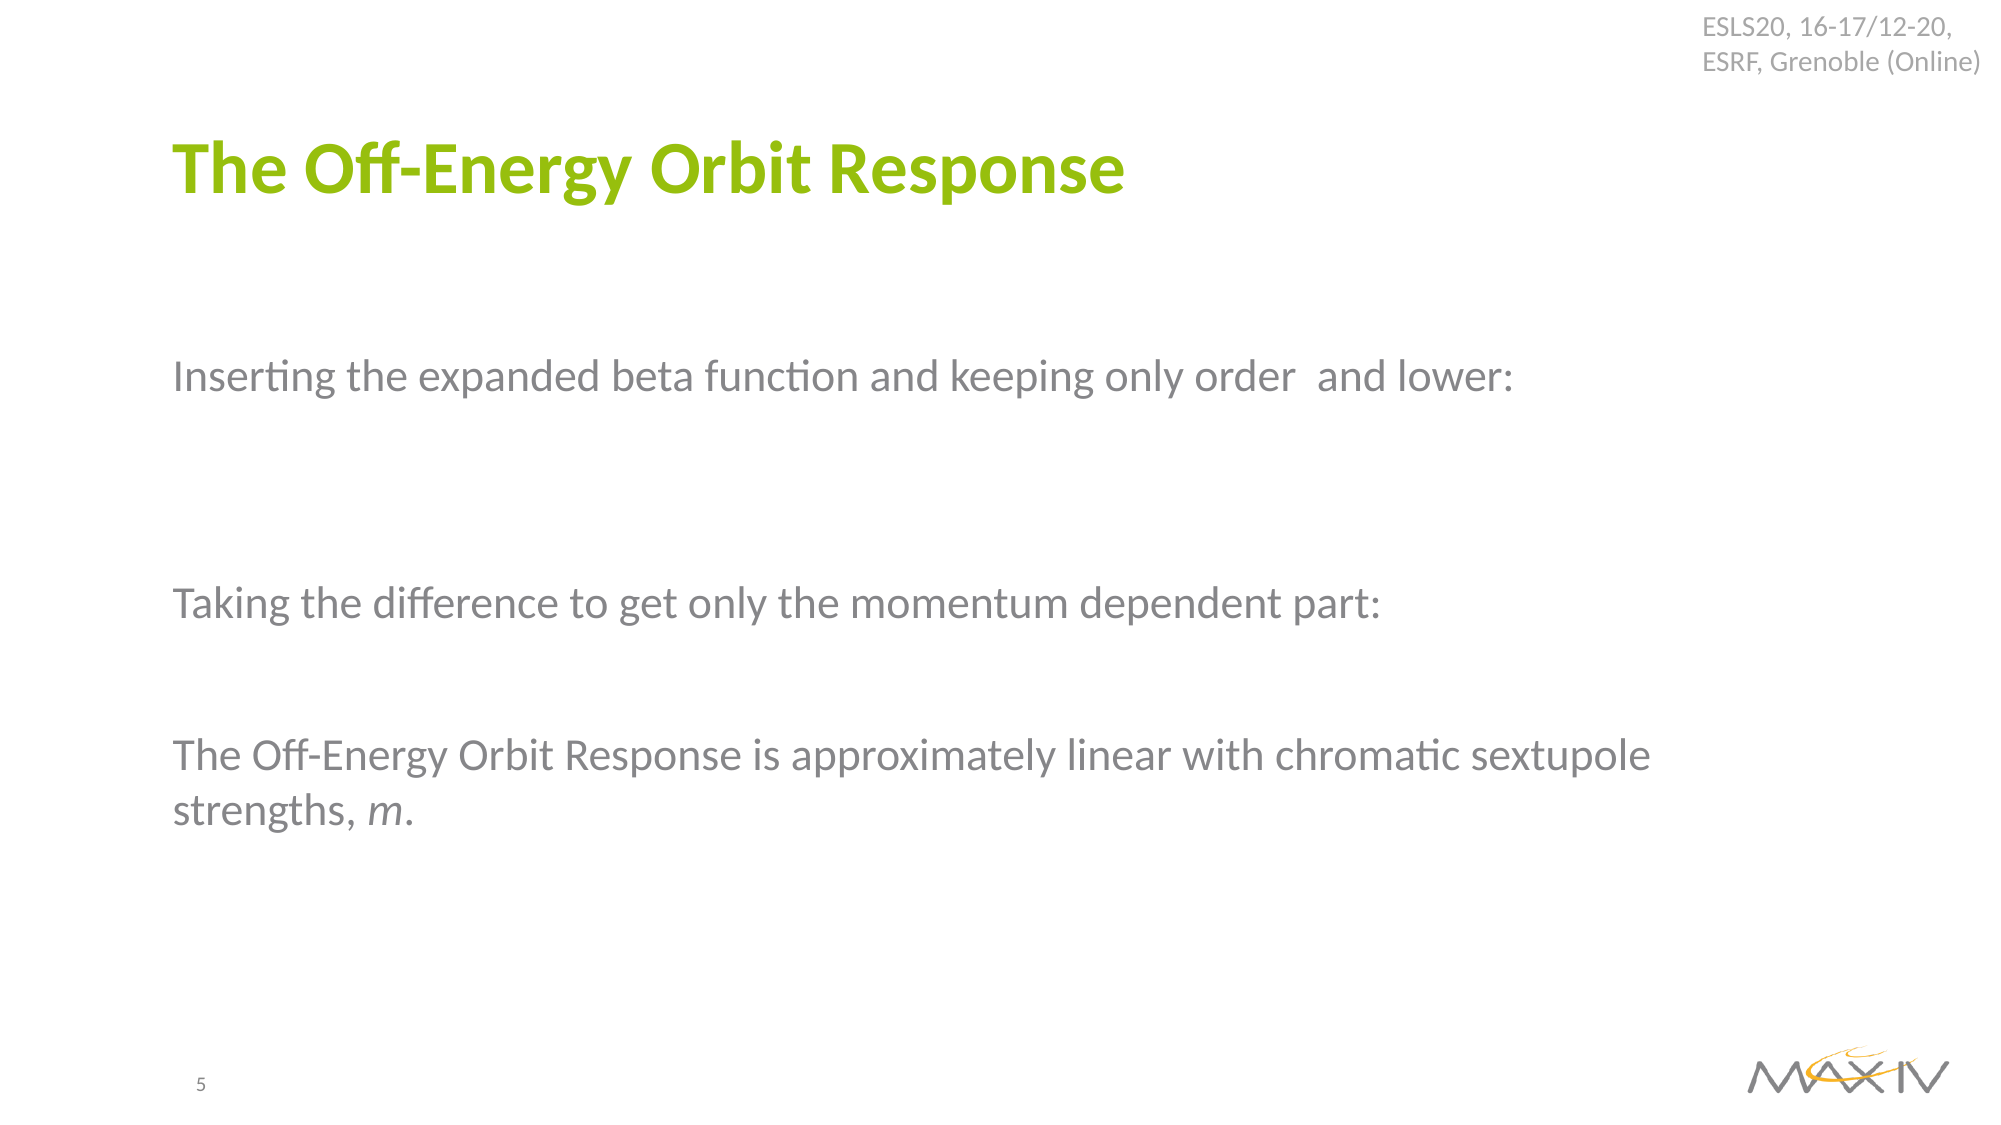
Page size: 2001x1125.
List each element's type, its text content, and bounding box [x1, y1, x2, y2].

picture [1746, 1045, 1951, 1094]
slide_number 5 [173, 1062, 215, 1104]
title The Off-Energy Orbit Response [164, 0, 1827, 217]
